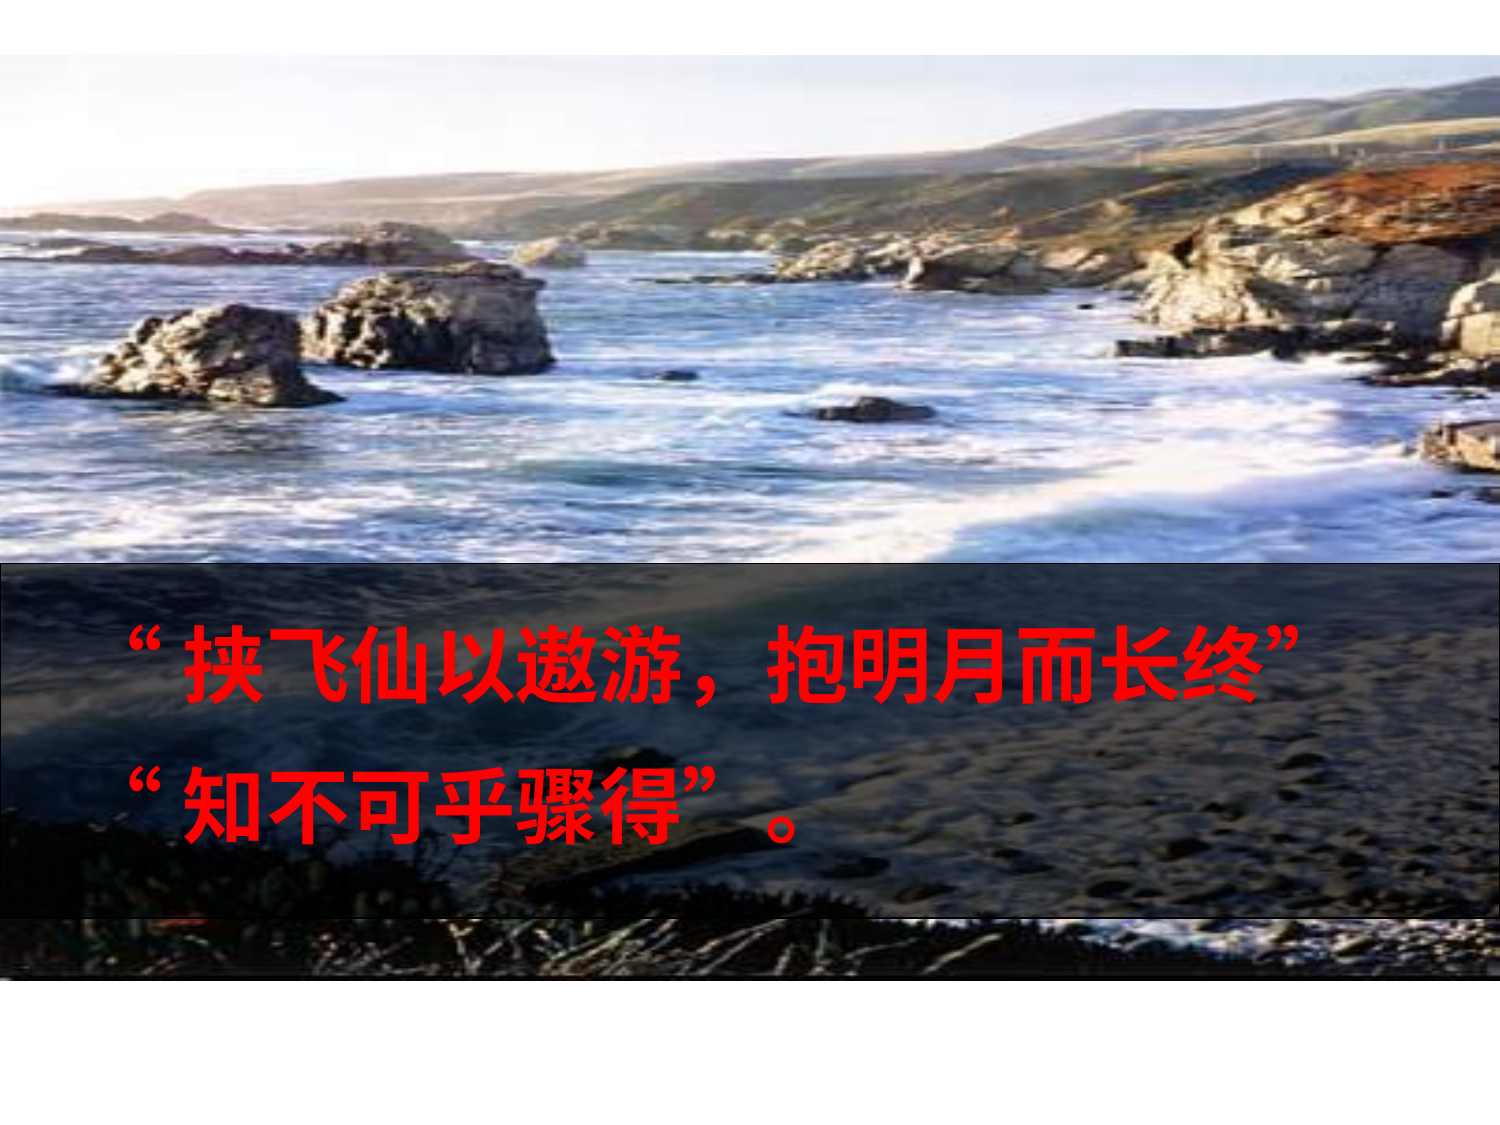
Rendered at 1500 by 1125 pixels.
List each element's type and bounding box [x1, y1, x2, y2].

picture [0, 55, 1500, 981]
